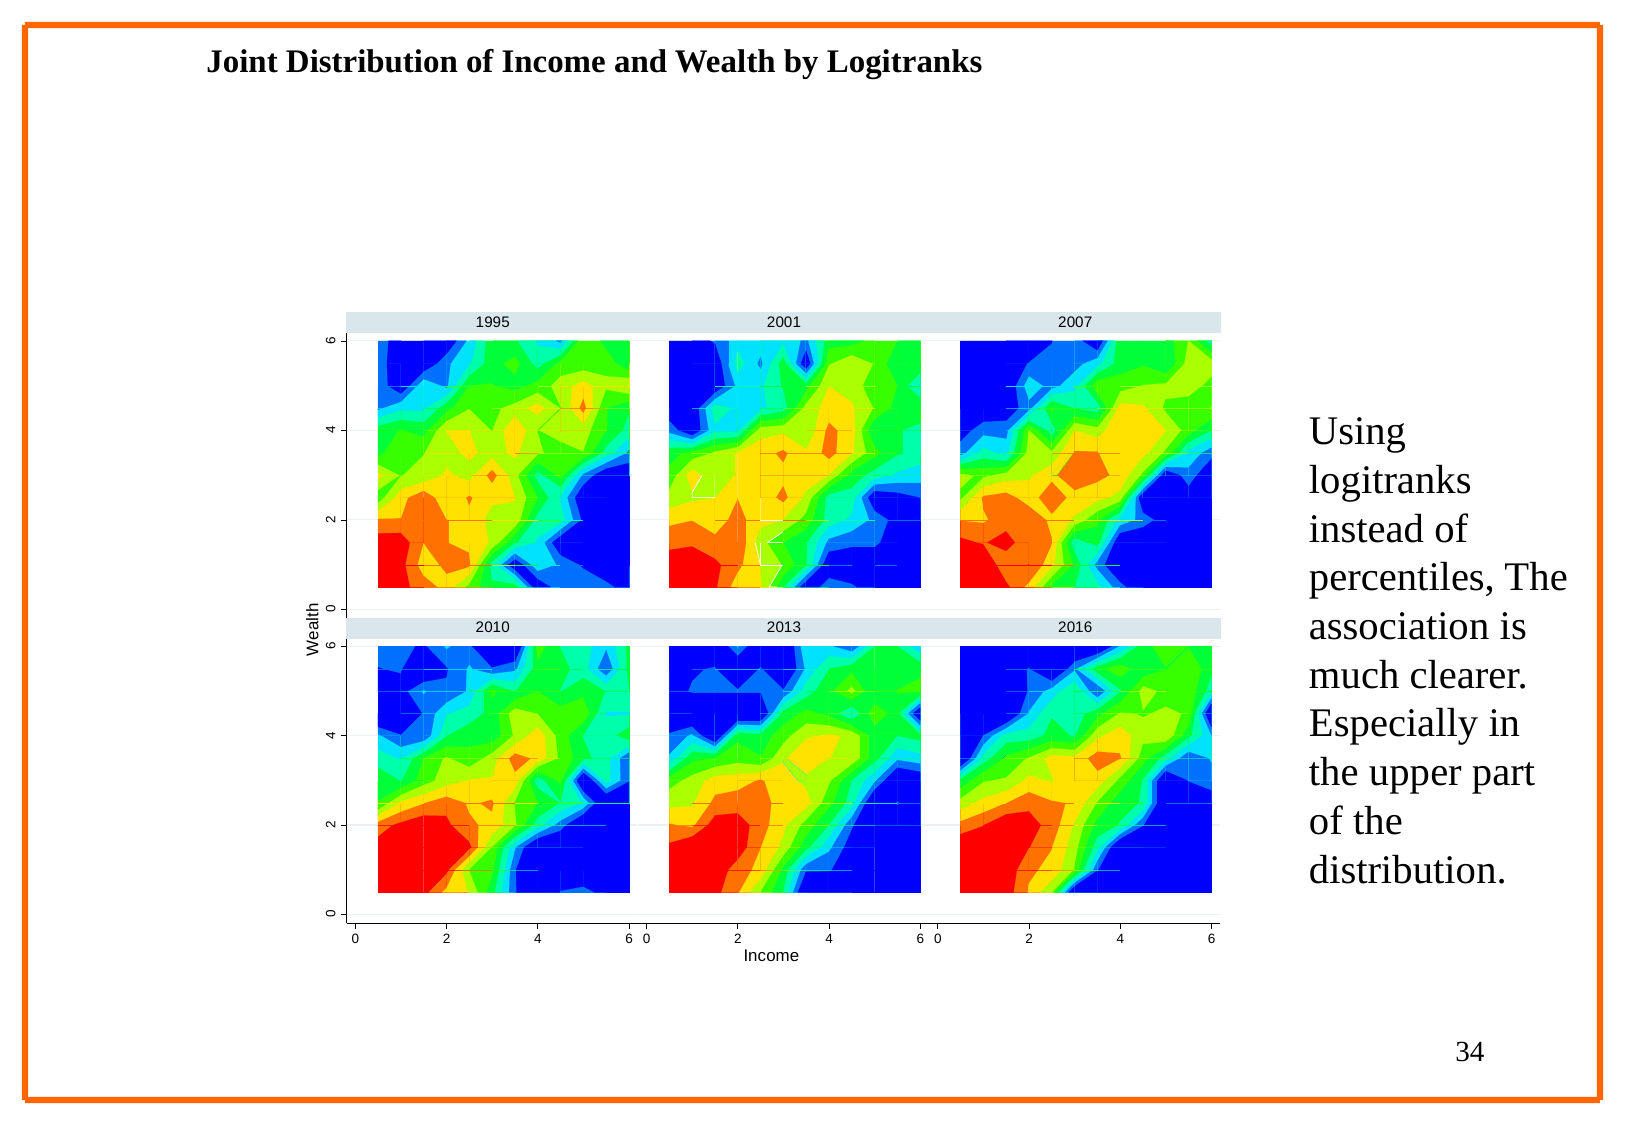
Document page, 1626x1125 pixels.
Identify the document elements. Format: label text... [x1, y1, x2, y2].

slide_number 34 [1162, 1025, 1500, 1100]
picture [272, 280, 1253, 997]
text_box Using logitranks instead of percentiles, The association is much clearer. Especially in the upper part of the distribution. [1294, 396, 1594, 899]
title Joint Distribution of Income and Wealth by Logitranks [193, 32, 1416, 86]
